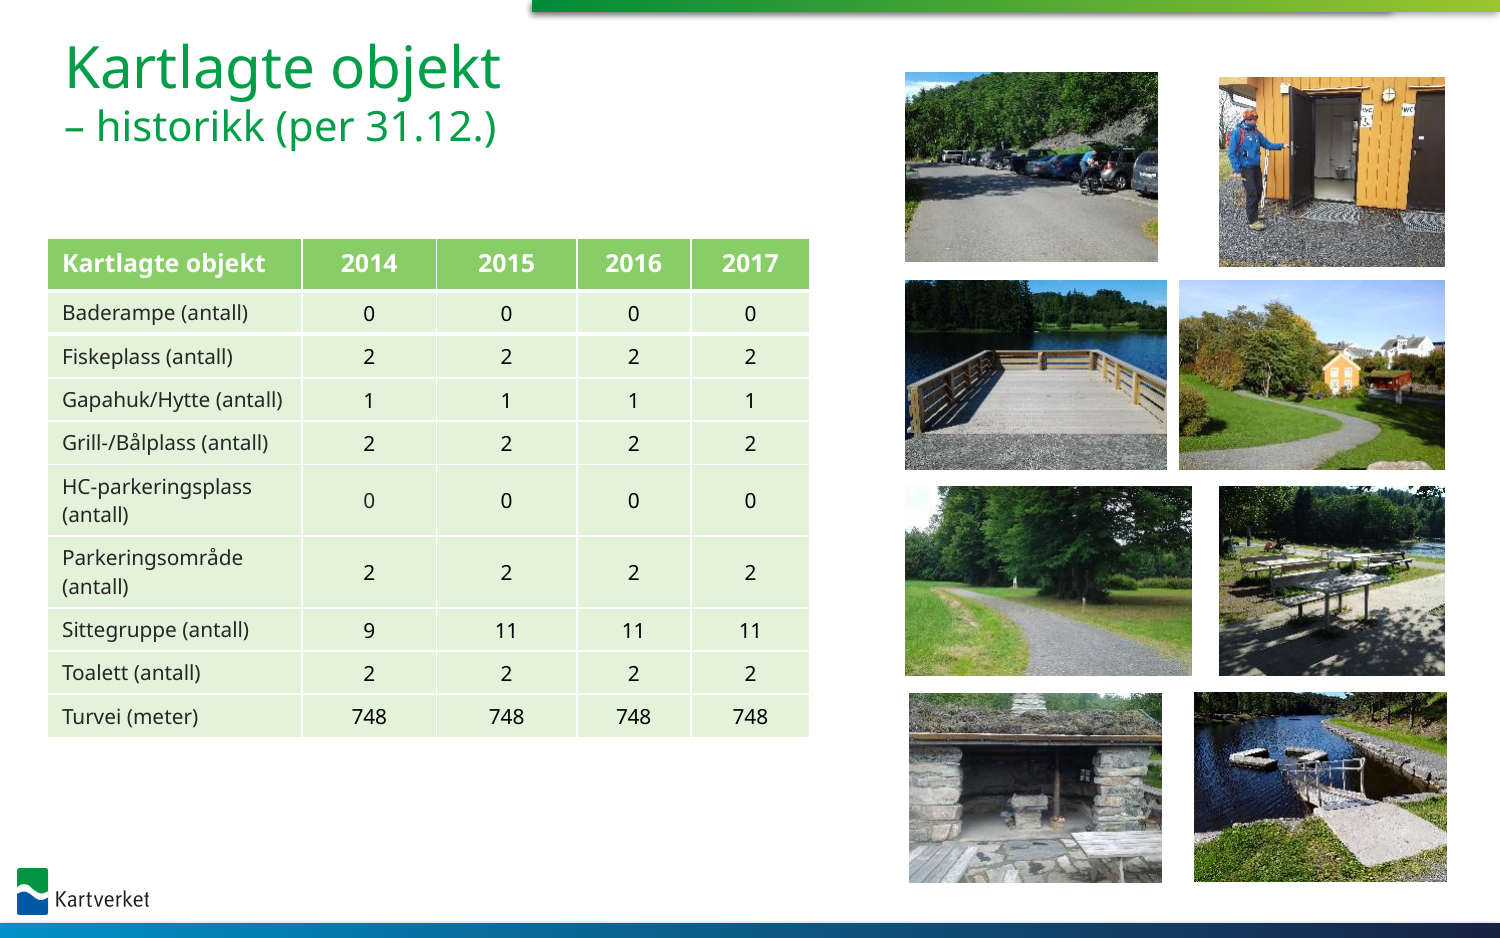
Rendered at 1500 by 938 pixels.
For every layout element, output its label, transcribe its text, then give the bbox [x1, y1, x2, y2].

table_cell 0 [692, 465, 809, 535]
table_cell 11 [692, 609, 809, 650]
table_cell 0 [578, 293, 690, 332]
table_cell 1 [303, 379, 436, 420]
table_cell Baderampe (antall) [48, 293, 301, 332]
table_cell 748 [303, 695, 436, 737]
table_cell 0 [437, 293, 576, 332]
table_cell 11 [578, 609, 690, 650]
table_cell Turvei (meter) [48, 695, 301, 737]
table_cell 0 [303, 465, 436, 535]
table_cell 1 [692, 379, 809, 420]
table_cell 2 [692, 652, 809, 693]
table_cell 11 [437, 609, 576, 650]
table_cell 748 [692, 695, 809, 737]
table_cell Parkeringsområde (antall) [48, 537, 301, 607]
table_header 2014 [303, 239, 436, 289]
picture [905, 280, 1167, 470]
picture [1219, 486, 1445, 676]
table_cell 2 [437, 336, 576, 377]
table_cell 0 [303, 293, 436, 332]
table_cell 2 [692, 537, 809, 607]
table_cell Toalett (antall) [48, 652, 301, 693]
table_cell 1 [437, 379, 576, 420]
table_cell 0 [578, 465, 690, 535]
table_cell Gapahuk/Hytte (antall) [48, 379, 301, 420]
table_cell 2 [437, 422, 576, 464]
picture [905, 486, 1193, 676]
table_cell 0 [437, 465, 576, 535]
picture [1194, 692, 1448, 882]
picture [1219, 77, 1445, 267]
table_header Kartlagte objekt [48, 239, 301, 289]
table_header 2016 [578, 239, 690, 289]
table_cell Fiskeplass (antall) [48, 336, 301, 377]
table_cell 2 [437, 537, 576, 607]
table_cell 748 [437, 695, 576, 737]
picture [905, 72, 1158, 262]
table_cell 2 [303, 537, 436, 607]
table_cell 2 [578, 422, 690, 464]
table_cell 1 [578, 379, 690, 420]
text_box Kartlagte objekt – historikk (per 31.12.) [49, 14, 1431, 158]
table_cell 2 [303, 336, 436, 377]
picture [1179, 280, 1445, 470]
table_cell HC-parkeringsplass (antall) [48, 465, 301, 535]
table_cell 2 [578, 652, 690, 693]
table_cell 0 [692, 293, 809, 332]
table_cell 2 [692, 422, 809, 464]
table_cell 2 [303, 422, 436, 464]
table_cell 2 [578, 537, 690, 607]
table_cell 2 [578, 336, 690, 377]
table_cell 2 [437, 652, 576, 693]
picture [909, 693, 1163, 884]
table_cell 2 [303, 652, 436, 693]
table_header 2015 [437, 239, 576, 289]
table_cell 2 [692, 336, 809, 377]
table_cell 9 [303, 609, 436, 650]
table_cell Grill-/Bålplass (antall) [48, 422, 301, 464]
table_cell Sittegruppe (antall) [48, 609, 301, 650]
table_cell 748 [578, 695, 690, 737]
table_header 2017 [692, 239, 809, 289]
